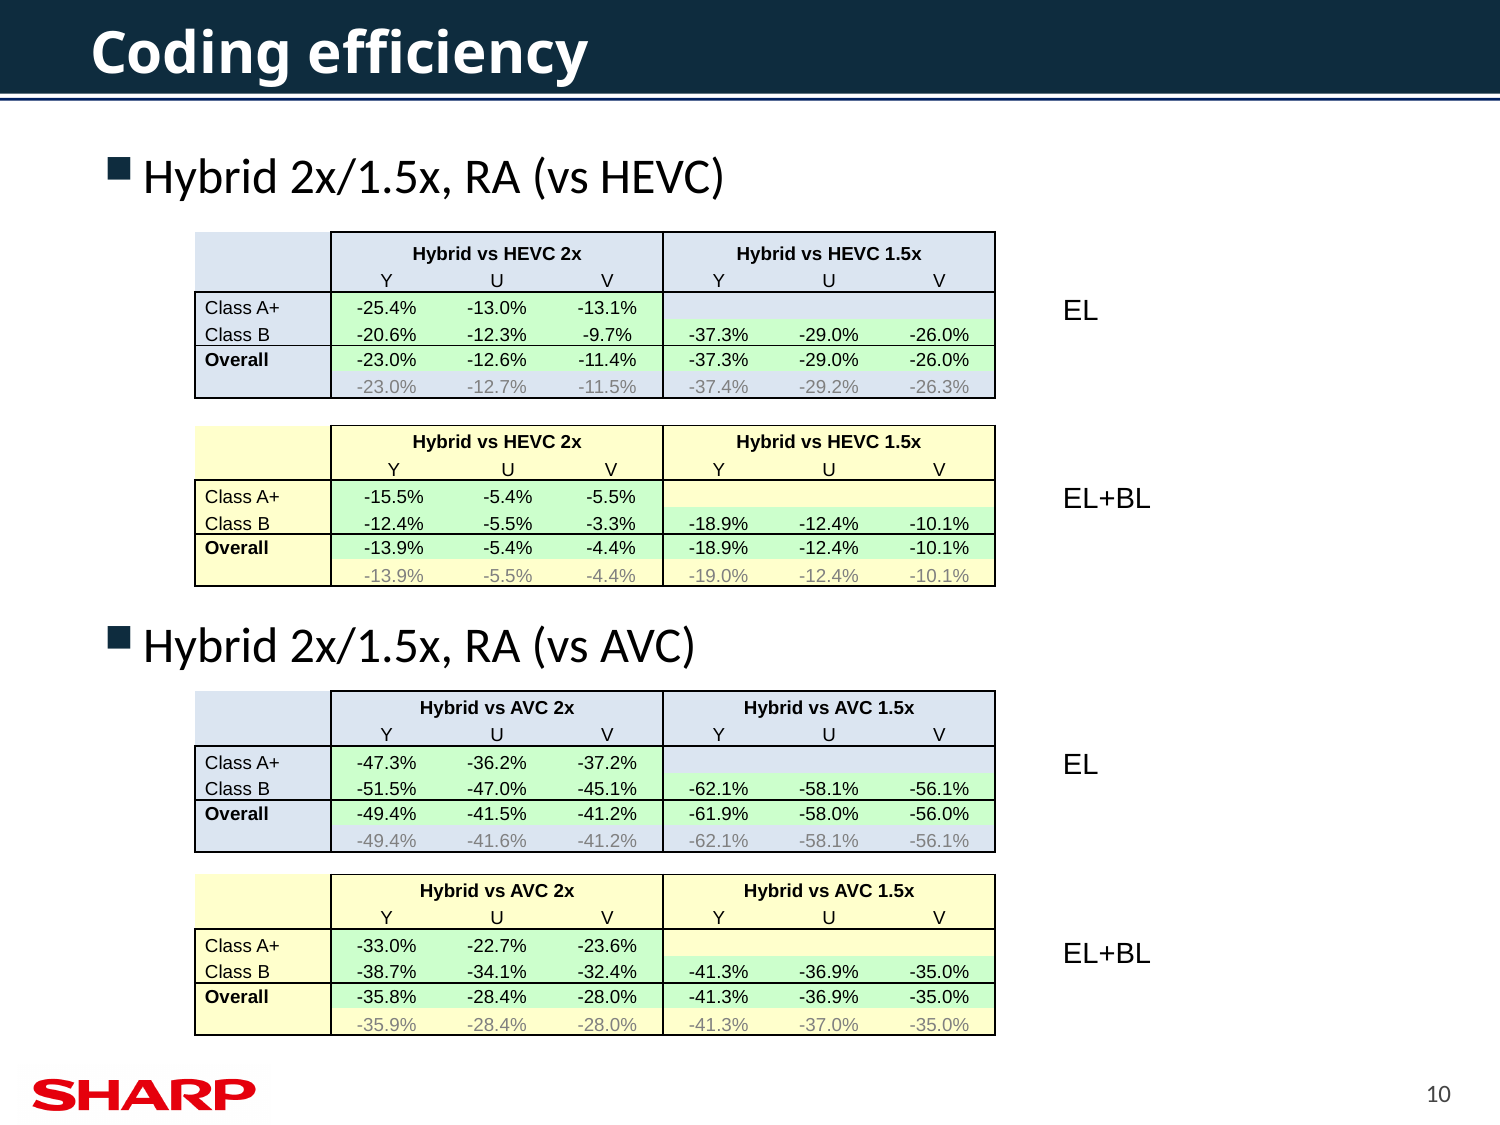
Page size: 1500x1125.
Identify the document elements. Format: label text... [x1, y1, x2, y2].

table_header Hybrid vs AVC 2x [332, 875, 662, 902]
table_cell -49.4% [332, 801, 442, 825]
table_cell U [774, 719, 884, 745]
table_cell -11.5% [552, 371, 662, 397]
table_header [195, 232, 330, 265]
text_box EL+BL [1057, 928, 1182, 976]
table_cell -5.5% [457, 559, 559, 585]
table_cell -51.5% [332, 773, 442, 799]
table_cell -9.7% [552, 319, 662, 345]
table_cell Overall [196, 346, 330, 371]
slide_number 10 [1345, 1062, 1467, 1108]
table_cell Class A+ [196, 293, 330, 319]
table_cell Y [664, 453, 774, 479]
table_header Hybrid vs HEVC 1.5x [664, 426, 994, 453]
table_cell Class B [196, 956, 330, 982]
table_header [195, 874, 330, 902]
table_cell -20.6% [332, 319, 442, 345]
table_cell -23.0% [332, 346, 442, 371]
table_cell -11.4% [552, 346, 662, 371]
table_cell -36.9% [774, 984, 884, 1008]
table_cell -28.4% [442, 1008, 552, 1034]
table_cell V [552, 265, 662, 291]
table_cell Y [332, 719, 442, 745]
table_cell -35.8% [332, 984, 442, 1008]
table_cell -5.5% [559, 481, 662, 507]
table_cell -12.4% [774, 507, 884, 533]
table_cell -4.4% [559, 535, 662, 559]
table_header Hybrid vs AVC 1.5x [664, 875, 994, 902]
table_cell -41.3% [664, 956, 774, 982]
table_cell Class A+ [196, 481, 330, 507]
table_cell Overall [196, 535, 330, 559]
table_cell [196, 371, 330, 397]
table_cell -41.2% [552, 801, 662, 825]
table_cell [774, 930, 884, 956]
table_cell -37.4% [664, 371, 774, 397]
table_cell U [774, 453, 884, 479]
table_cell [195, 902, 330, 928]
table_cell -35.0% [884, 1008, 994, 1034]
table_cell -5.4% [457, 535, 559, 559]
table_cell -22.7% [442, 930, 552, 956]
table_cell -15.5% [332, 481, 457, 507]
table_header [195, 691, 330, 719]
table_cell -49.4% [332, 825, 442, 851]
table_cell Class B [196, 319, 330, 345]
table_cell -29.0% [774, 319, 884, 345]
table_cell -56.0% [884, 801, 994, 825]
table_header Hybrid vs HEVC 2x [332, 426, 662, 453]
table_cell -37.3% [664, 346, 774, 371]
table_cell -41.6% [442, 825, 552, 851]
table_cell -35.0% [884, 984, 994, 1008]
table_cell -62.1% [664, 773, 774, 799]
table_cell Y [664, 902, 774, 928]
table_cell -12.4% [774, 559, 884, 585]
table_cell [664, 293, 774, 319]
picture [17, 1064, 271, 1125]
table_cell [774, 747, 884, 773]
table_cell -62.1% [664, 825, 774, 851]
table_cell -4.4% [559, 559, 662, 585]
table_cell -10.1% [884, 535, 994, 559]
table_cell -23.6% [552, 930, 662, 956]
table_cell [664, 747, 774, 773]
table_cell Y [332, 453, 457, 479]
table_cell -32.4% [552, 956, 662, 982]
table_cell [884, 930, 994, 956]
table_cell -26.3% [884, 371, 994, 397]
table_cell [196, 1008, 330, 1034]
table_cell -36.2% [442, 747, 552, 773]
table_cell -36.9% [774, 956, 884, 982]
table_cell -41.5% [442, 801, 552, 825]
table_cell [664, 481, 774, 507]
table_cell -26.0% [884, 346, 994, 371]
table_cell -58.1% [774, 825, 884, 851]
title Coding efficiency [74, 15, 1426, 85]
table_cell -33.0% [332, 930, 442, 956]
table_cell -41.2% [552, 825, 662, 851]
table_cell -35.9% [332, 1008, 442, 1034]
table_cell -10.1% [884, 559, 994, 585]
table_cell -45.1% [552, 773, 662, 799]
table_cell -26.0% [884, 319, 994, 345]
table_header Hybrid vs AVC 1.5x [664, 692, 994, 719]
table_cell -34.1% [442, 956, 552, 982]
table_cell -37.2% [552, 747, 662, 773]
table_cell U [442, 902, 552, 928]
table_cell -58.1% [774, 773, 884, 799]
table_cell -29.2% [774, 371, 884, 397]
table_cell -12.4% [774, 535, 884, 559]
table_cell -41.3% [664, 1008, 774, 1034]
table_cell -35.0% [884, 956, 994, 982]
table_cell Class A+ [196, 747, 330, 773]
table_cell -5.4% [457, 481, 559, 507]
table_cell [196, 825, 330, 851]
table_cell -13.9% [332, 535, 457, 559]
table_cell -12.6% [442, 346, 552, 371]
table_cell V [884, 453, 994, 479]
table_cell Class A+ [196, 930, 330, 956]
table_cell [774, 293, 884, 319]
table_cell V [552, 719, 662, 745]
table_cell -25.4% [332, 293, 442, 319]
table_cell Class B [196, 773, 330, 799]
table_cell Y [664, 265, 774, 291]
table_cell Y [664, 719, 774, 745]
table_cell U [457, 453, 559, 479]
table_cell U [774, 265, 884, 291]
text_box Hybrid 2x/1.5x, RA (vs AVC) [74, 597, 1425, 683]
table_header Hybrid vs HEVC 2x [332, 233, 662, 265]
table_cell -28.4% [442, 984, 552, 1008]
table_cell [195, 453, 330, 479]
table_cell [884, 293, 994, 319]
table_cell -47.0% [442, 773, 552, 799]
table_cell -13.0% [442, 293, 552, 319]
table_header [195, 426, 330, 453]
table_cell Class B [196, 507, 330, 533]
text_box EL [1057, 739, 1128, 787]
table_cell [884, 481, 994, 507]
table_cell [664, 930, 774, 956]
table_cell -38.7% [332, 956, 442, 982]
table_cell [774, 481, 884, 507]
table_cell V [552, 902, 662, 928]
table_cell [195, 265, 330, 291]
table_cell -28.0% [552, 984, 662, 1008]
table_cell Y [332, 902, 442, 928]
list Hybrid 2x/1.5x, RA (vs HEVC) [74, 128, 1426, 215]
table_cell -37.3% [664, 319, 774, 345]
table_cell -29.0% [774, 346, 884, 371]
table_cell U [442, 265, 552, 291]
table_cell Overall [196, 984, 330, 1008]
text_box EL [1057, 284, 1128, 332]
text_box EL+BL [1057, 473, 1182, 521]
table_cell -18.9% [664, 535, 774, 559]
table_cell V [559, 453, 662, 479]
table_cell -23.0% [332, 371, 442, 397]
table_cell -13.9% [332, 559, 457, 585]
table_cell Overall [196, 801, 330, 825]
table_cell -12.7% [442, 371, 552, 397]
table_cell Y [332, 265, 442, 291]
table_cell V [884, 265, 994, 291]
table_header Hybrid vs HEVC 1.5x [664, 233, 994, 265]
table_cell -56.1% [884, 773, 994, 799]
table_cell -10.1% [884, 507, 994, 533]
table_cell [195, 719, 330, 745]
table_cell -12.4% [332, 507, 457, 533]
table_cell [196, 559, 330, 585]
table_cell [884, 747, 994, 773]
table_cell V [884, 902, 994, 928]
table_header Hybrid vs AVC 2x [332, 692, 662, 719]
table_cell -58.0% [774, 801, 884, 825]
table_cell -19.0% [664, 559, 774, 585]
table_cell -47.3% [332, 747, 442, 773]
table_cell -56.1% [884, 825, 994, 851]
table_cell U [442, 719, 552, 745]
table_cell V [884, 719, 994, 745]
table_cell -5.5% [457, 507, 559, 533]
table_cell -18.9% [664, 507, 774, 533]
table_cell -41.3% [664, 984, 774, 1008]
table_cell -37.0% [774, 1008, 884, 1034]
table_cell -12.3% [442, 319, 552, 345]
table_cell -28.0% [552, 1008, 662, 1034]
table_cell U [774, 902, 884, 928]
table_cell -3.3% [559, 507, 662, 533]
table_cell -13.1% [552, 293, 662, 319]
table_cell -61.9% [664, 801, 774, 825]
